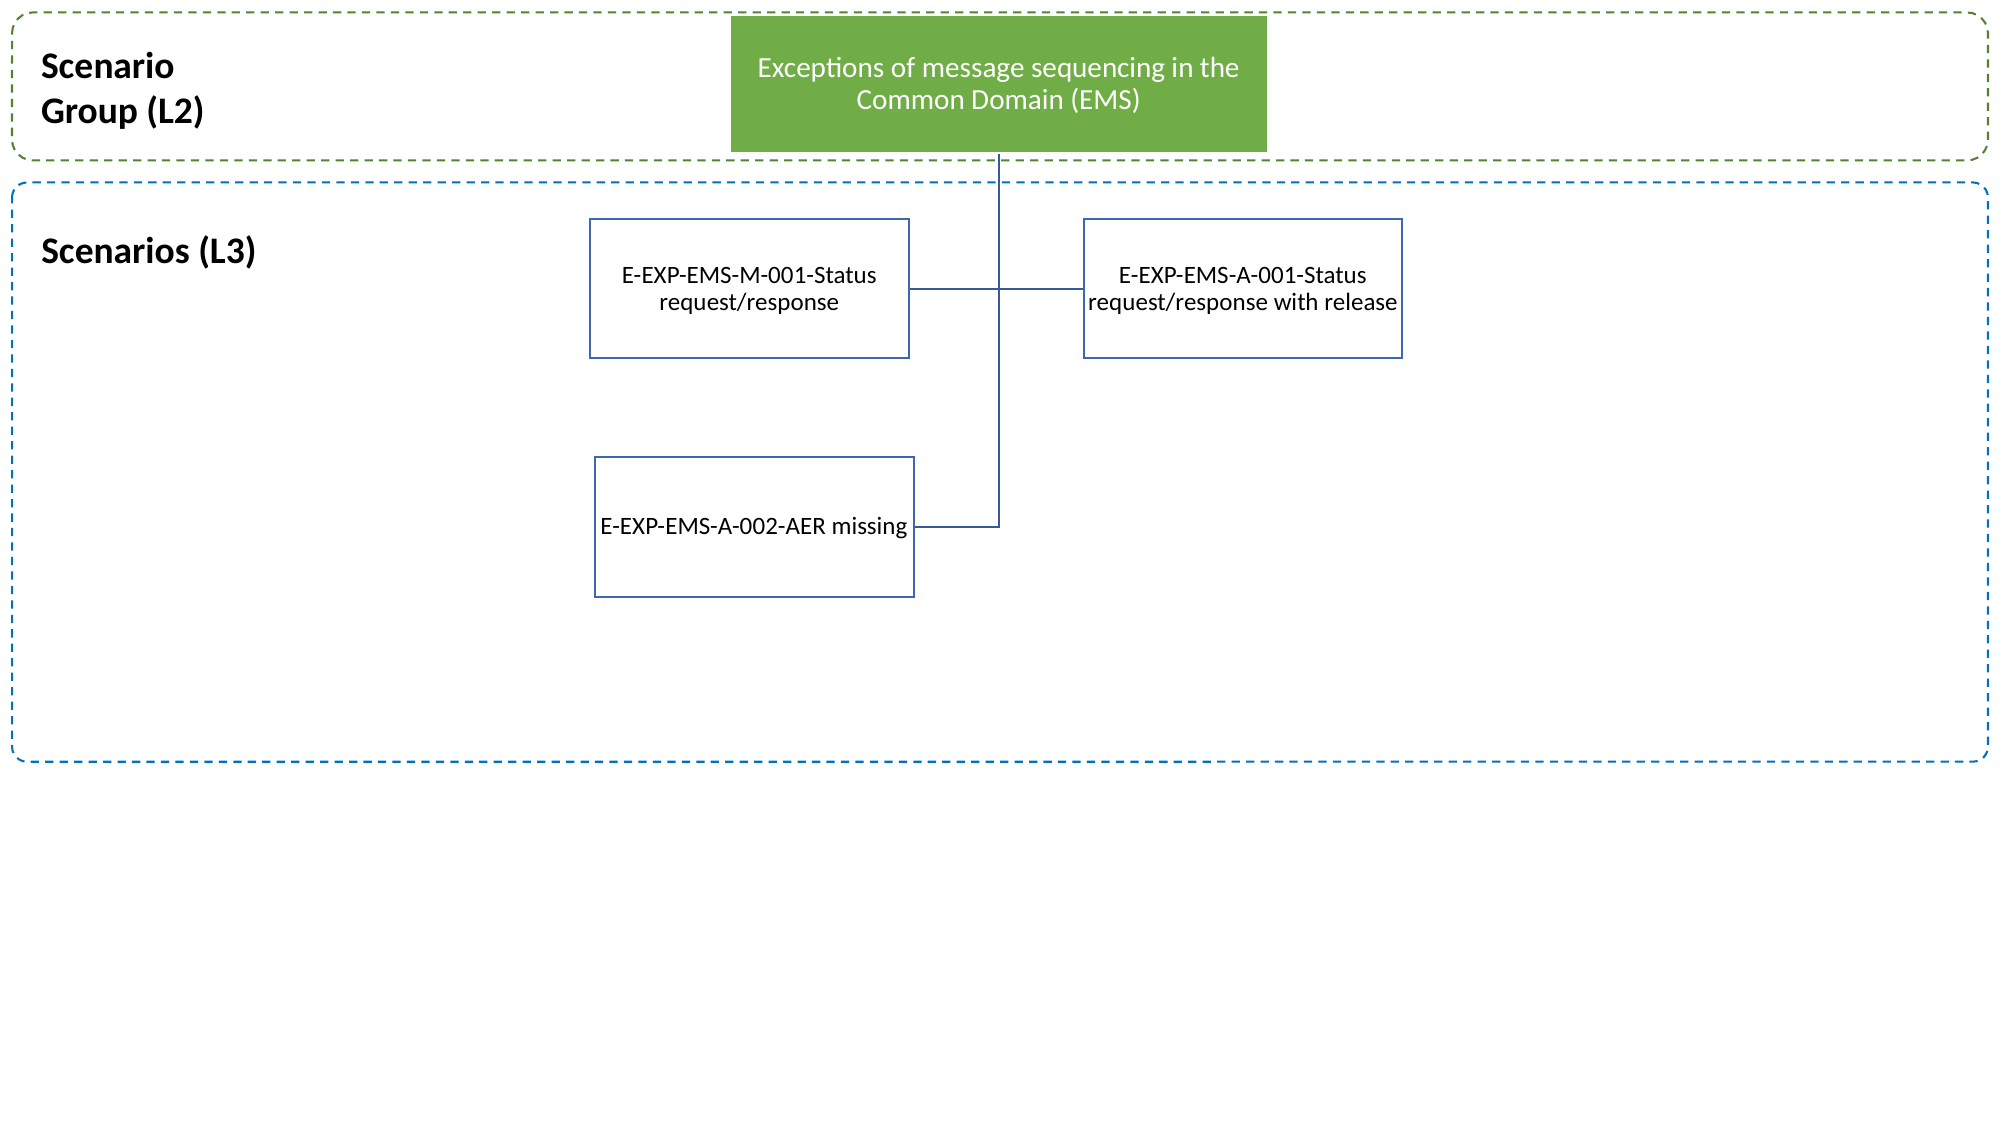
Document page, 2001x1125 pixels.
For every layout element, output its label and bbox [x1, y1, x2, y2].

text_box [12, 0, 2000, 1099]
